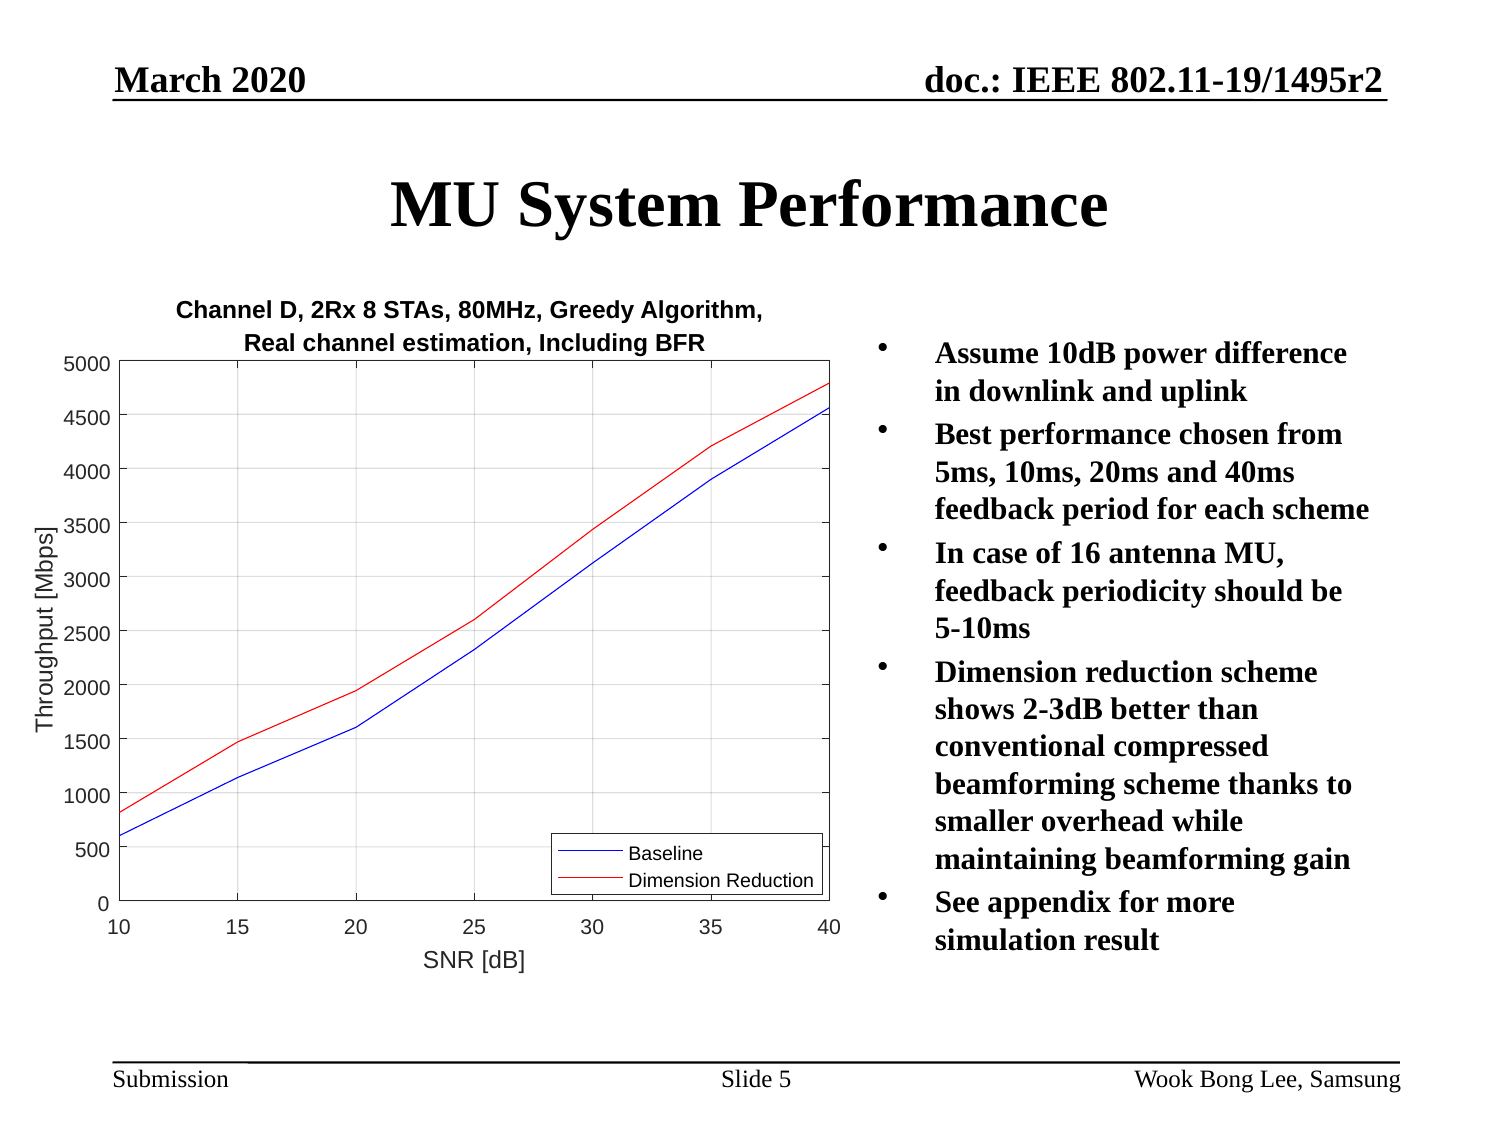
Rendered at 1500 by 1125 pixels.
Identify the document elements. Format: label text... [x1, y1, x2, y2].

slide_number Slide 5 [712, 1061, 800, 1093]
list Assume 10dB power difference in downlink and uplink Best performance chosen from 5ms, 10ms, 20ms and 40ms feedback period for each scheme In case of 16 antenna MU, feedback periodicity should be 5-10ms Dimension reduction scheme shows 2-3dB better than conventional compressed beamforming scheme thanks to smaller overhead while maintaining beamforming gain See appendix for more simulation result [862, 324, 1388, 1001]
footer Wook Bong Lee, Samsung [1130, 1061, 1402, 1093]
title MU System Performance [112, 112, 1388, 288]
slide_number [114, 54, 309, 101]
picture [0, 287, 915, 975]
